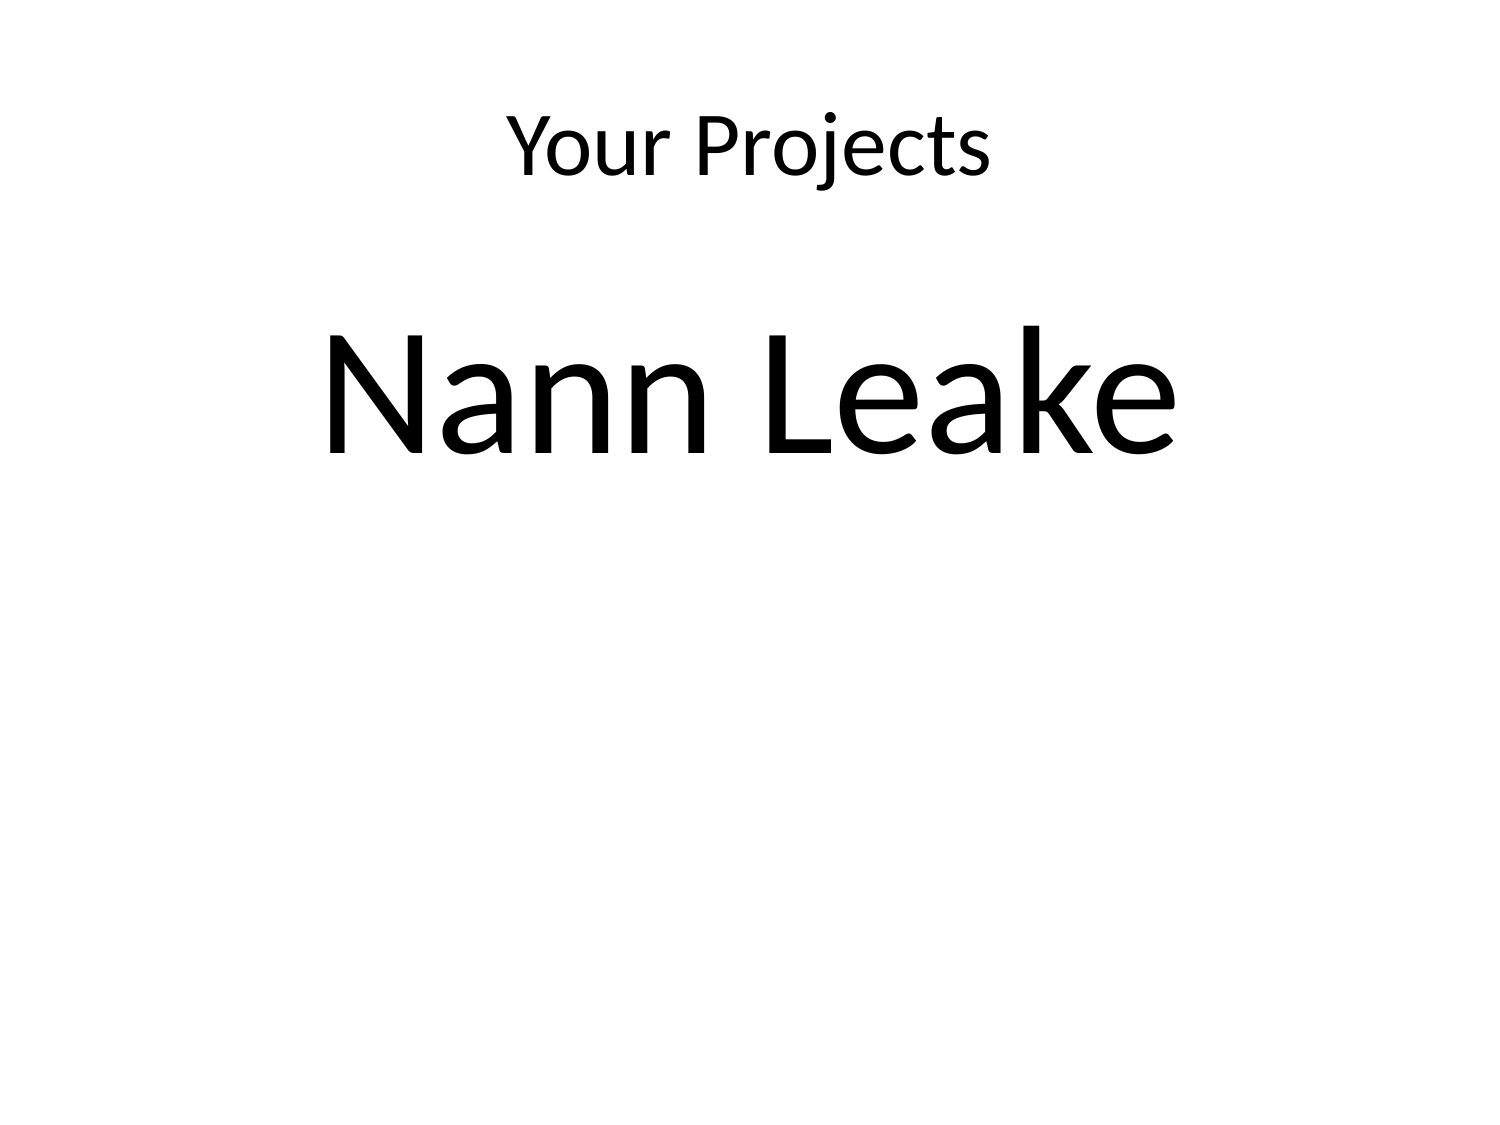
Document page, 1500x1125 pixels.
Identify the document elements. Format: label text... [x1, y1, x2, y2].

list Nann Leake [75, 262, 1425, 1005]
title Your Projects [75, 45, 1425, 233]
